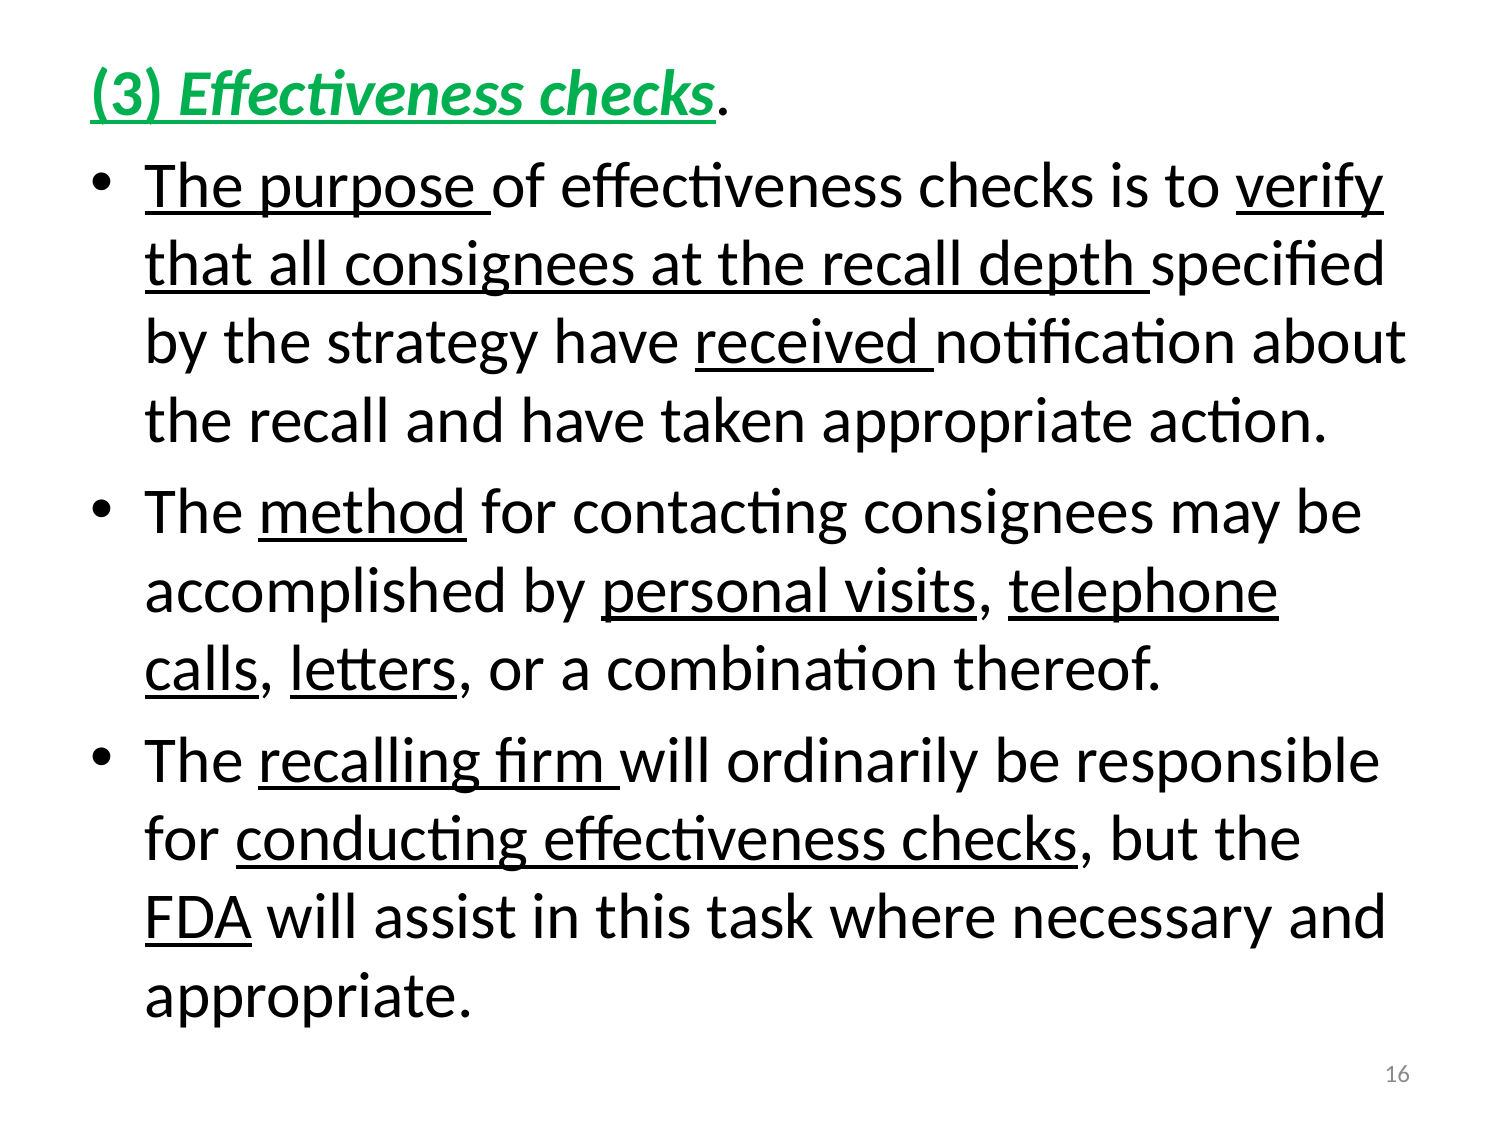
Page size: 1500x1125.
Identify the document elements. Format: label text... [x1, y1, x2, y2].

list (3) Effectiveness checks. The purpose of effectiveness checks is to verify that all consignees at the recall depth specified by the strategy have received notification about the recall and have taken appropriate action. The method for contacting consignees may be accomplished by personal visits, telephone calls, letters, or a combination thereof. The recalling firm will ordinarily be responsible for conducting effectiveness checks, but the FDA will assist in this task where necessary and appropriate. [75, 42, 1425, 1059]
slide_number 16 [1074, 1042, 1425, 1103]
